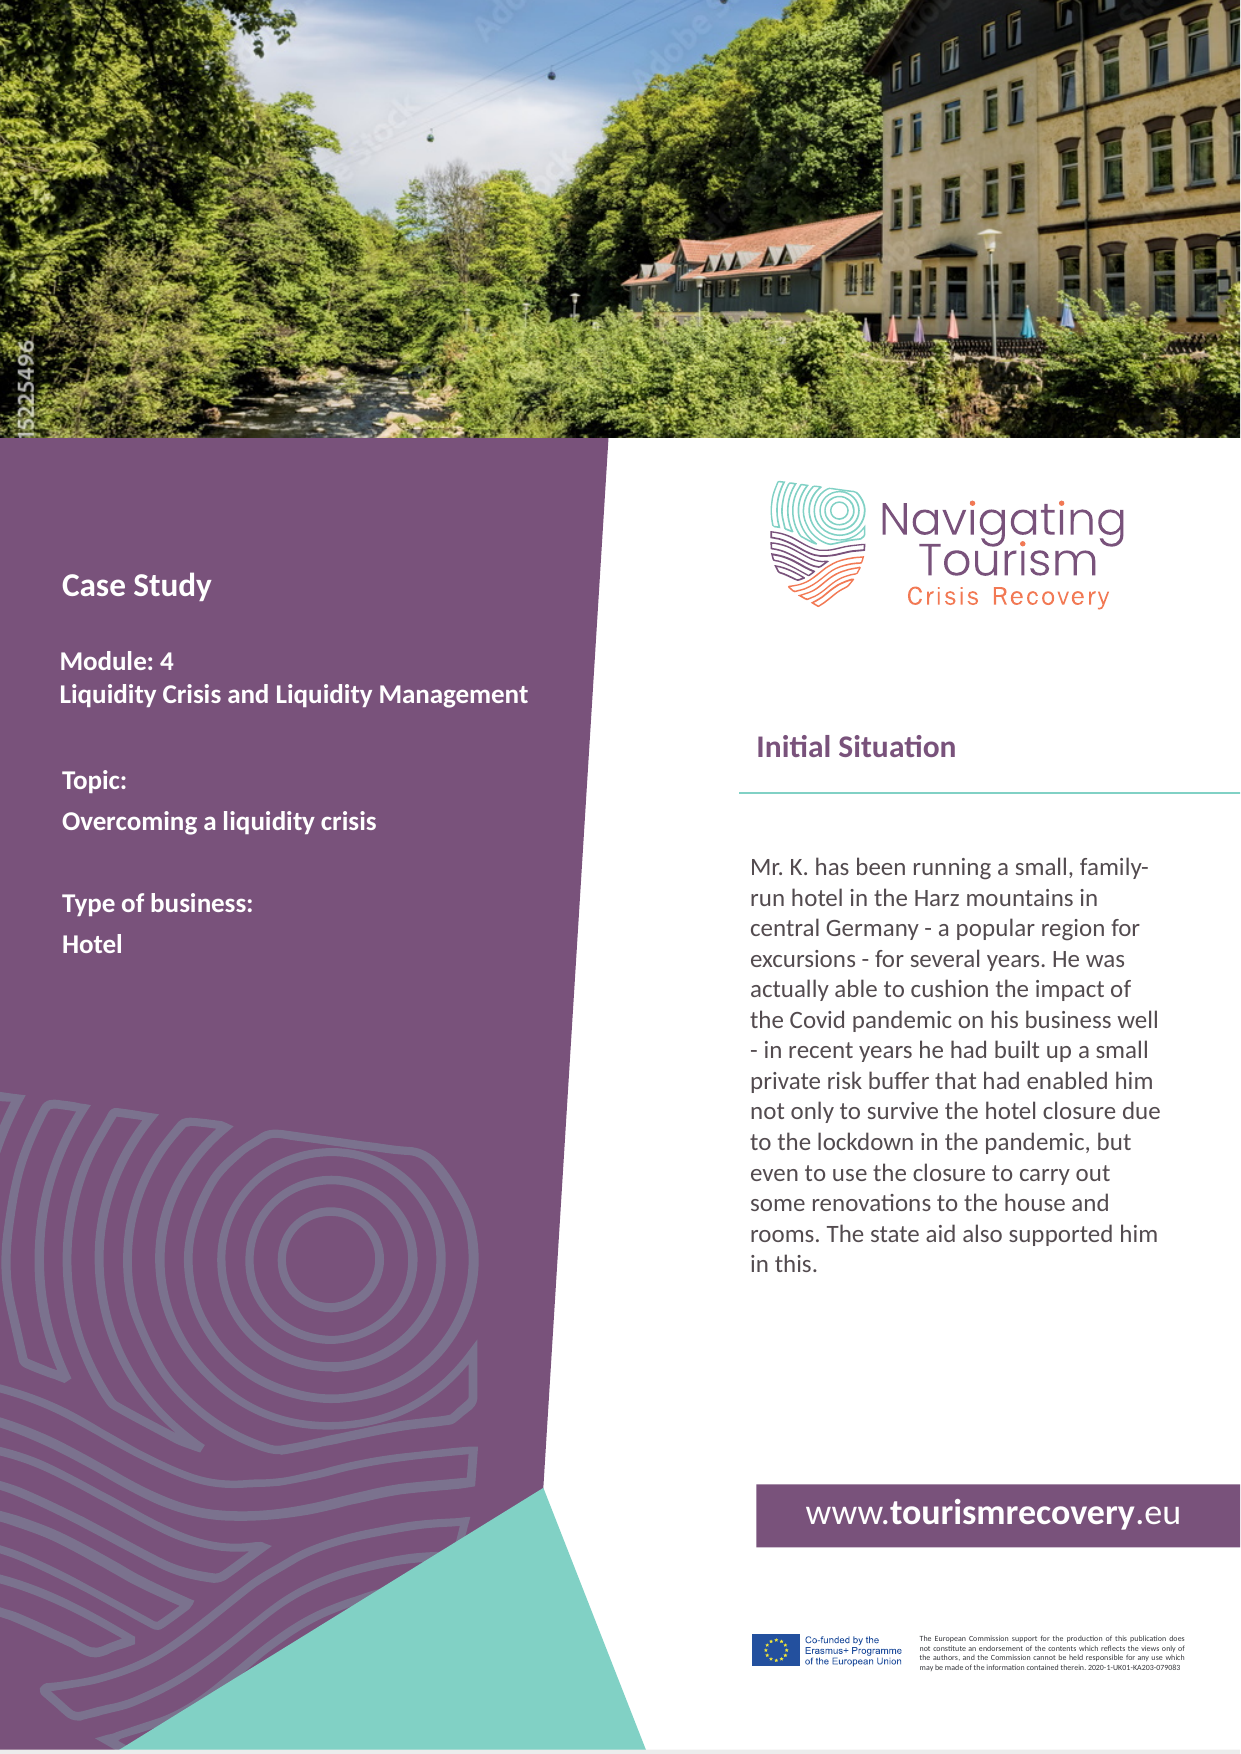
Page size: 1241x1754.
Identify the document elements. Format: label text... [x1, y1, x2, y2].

text_box Mr. K. has been running a small, family-run hotel in the Harz mountains in central Germany - a popular region for excursions - for several years. He was actually able to cushion the impact of the Covid pandemic on his business well - in recent years he had built up a small private risk buffer that had enabled him not only to survive the hotel closure due to the lockdown in the pandemic, but even to use the closure to carry out some renovations to the house and rooms. The state aid also supported him in this. [735, 842, 1184, 1374]
list Initial Situation [741, 718, 1234, 786]
list Case Study [47, 547, 535, 610]
picture [0, 0, 1241, 438]
list Topic: Overcoming a liquidity crisis Type of business: Hotel [47, 768, 535, 831]
text_box Module: 4 Liquidity Crisis and Liquidity Management [44, 661, 578, 724]
